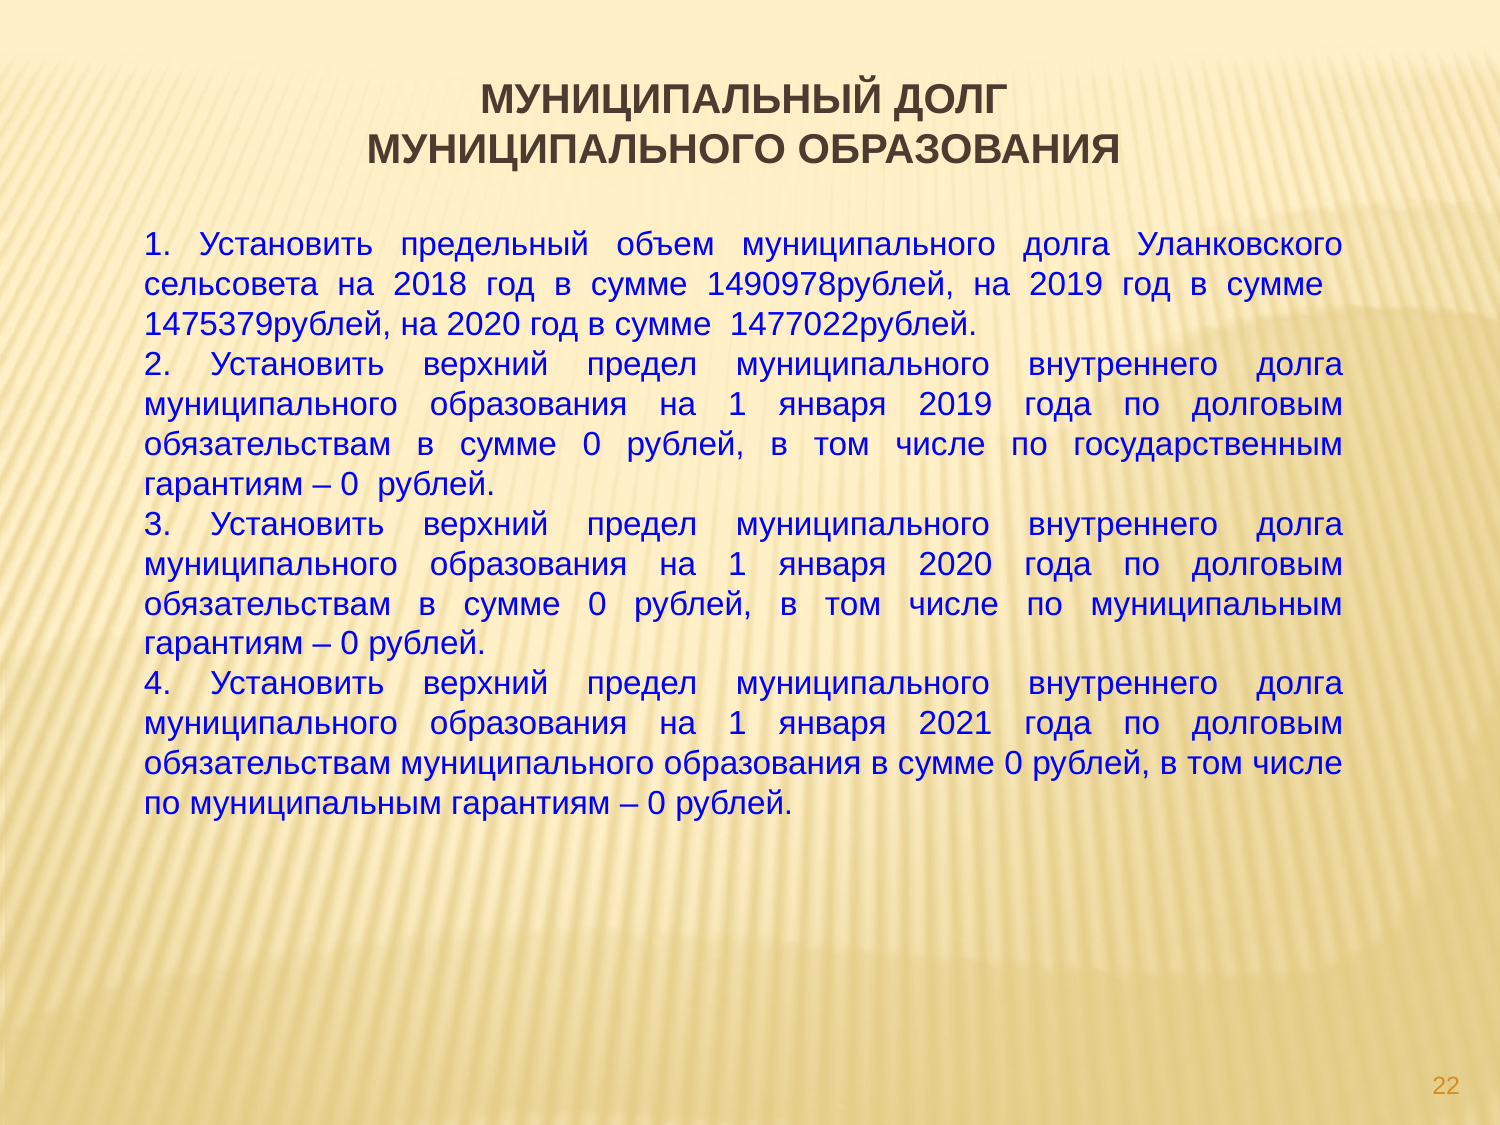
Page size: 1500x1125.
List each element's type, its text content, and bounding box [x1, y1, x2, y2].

slide_number 22 [1360, 1062, 1475, 1103]
text_box МУНИЦИПАЛЬНЫЙ ДОЛГ МУНИЦИПАЛЬНОГО ОБРАЗОВАНИЯ 1. Установить предельный объем муниципального долга Уланковского сельсовета на 2018 год в сумме 1490978рублей, на 2019 год в сумме 1475379рублей, на 2020 год в сумме 1477022рублей. 2. Установить верхний предел муниципального внутреннего долга муниципального образования на 1 января 2019 года по долговым обязательствам в сумме 0 рублей, в том числе по государственным гарантиям – 0 рублей. 3. Установить верхний предел муниципального внутреннего долга муниципального образования на 1 января 2020 года по долговым обязательствам в сумме 0 рублей, в том числе по муниципальным гарантиям – 0 рублей. 4. Установить верхний предел муниципального внутреннего долга муниципального образования на 1 января 2021 года по долговым обязательствам муниципального образования в сумме 0 рублей, в том числе по муниципальным гарантиям – 0 рублей. [128, 64, 1360, 1125]
